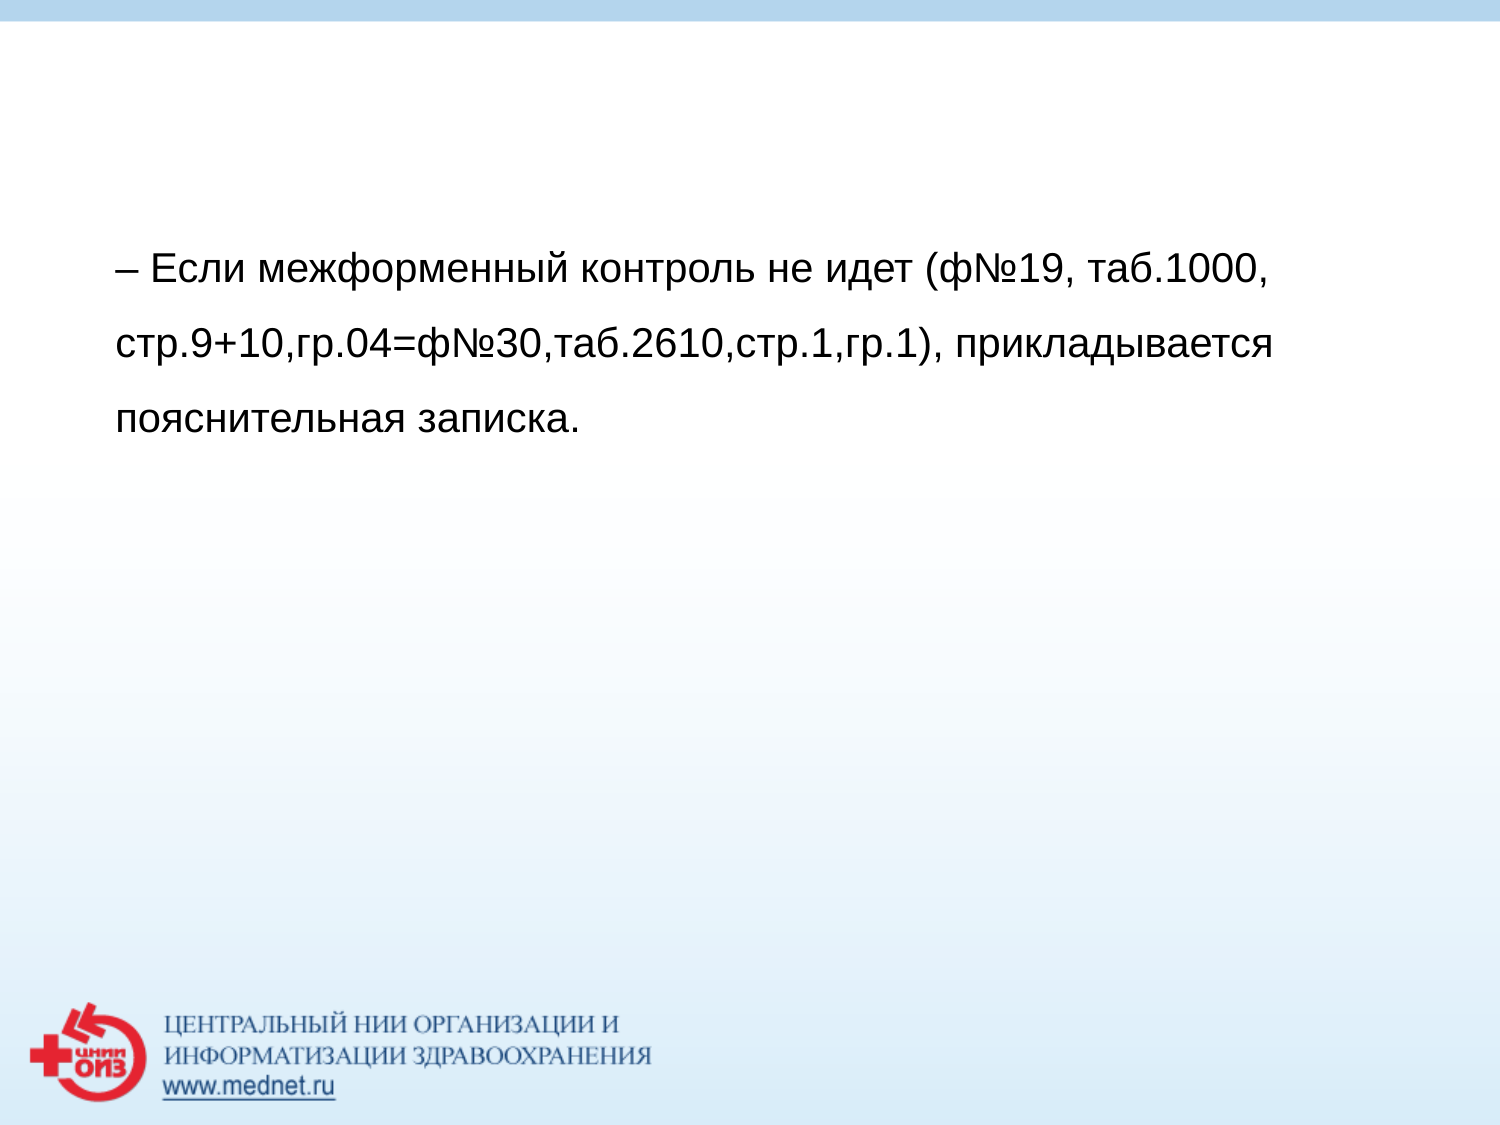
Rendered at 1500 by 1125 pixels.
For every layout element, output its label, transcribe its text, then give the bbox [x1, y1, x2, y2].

list ‒ Если межформенный контроль не идет (ф№19, таб.1000, стр.9+10,гр.04=ф№30,таб.2610,стр.1,гр.1), прикладывается пояснительная записка. [100, 208, 1425, 963]
picture [0, 0, 1500, 1125]
